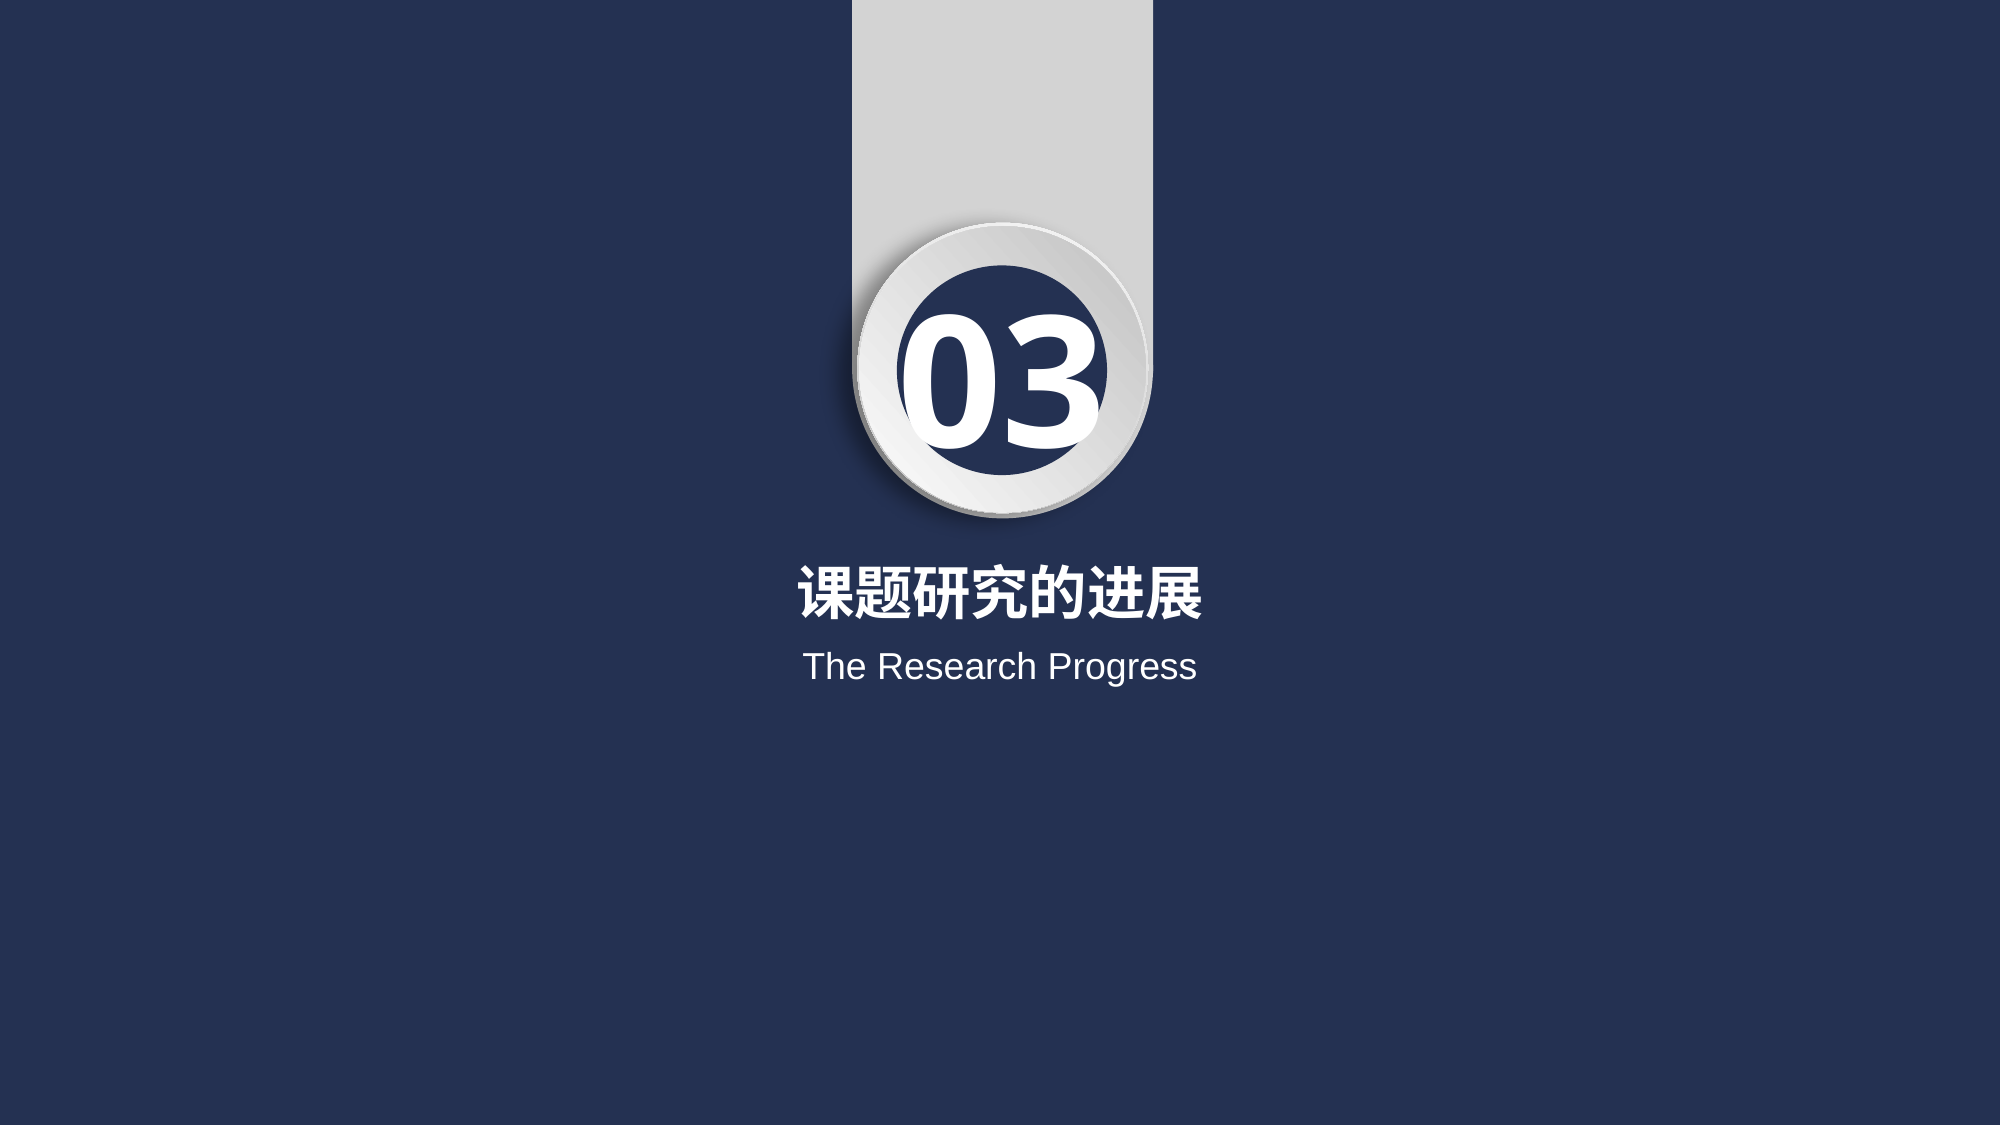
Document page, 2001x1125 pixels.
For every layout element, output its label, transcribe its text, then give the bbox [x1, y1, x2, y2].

text_box 课题研究的进展 [593, 548, 1407, 634]
text_box The Research Progress [588, 634, 1412, 695]
text_box 03 [776, 410, 1227, 491]
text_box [743, 108, 1262, 410]
